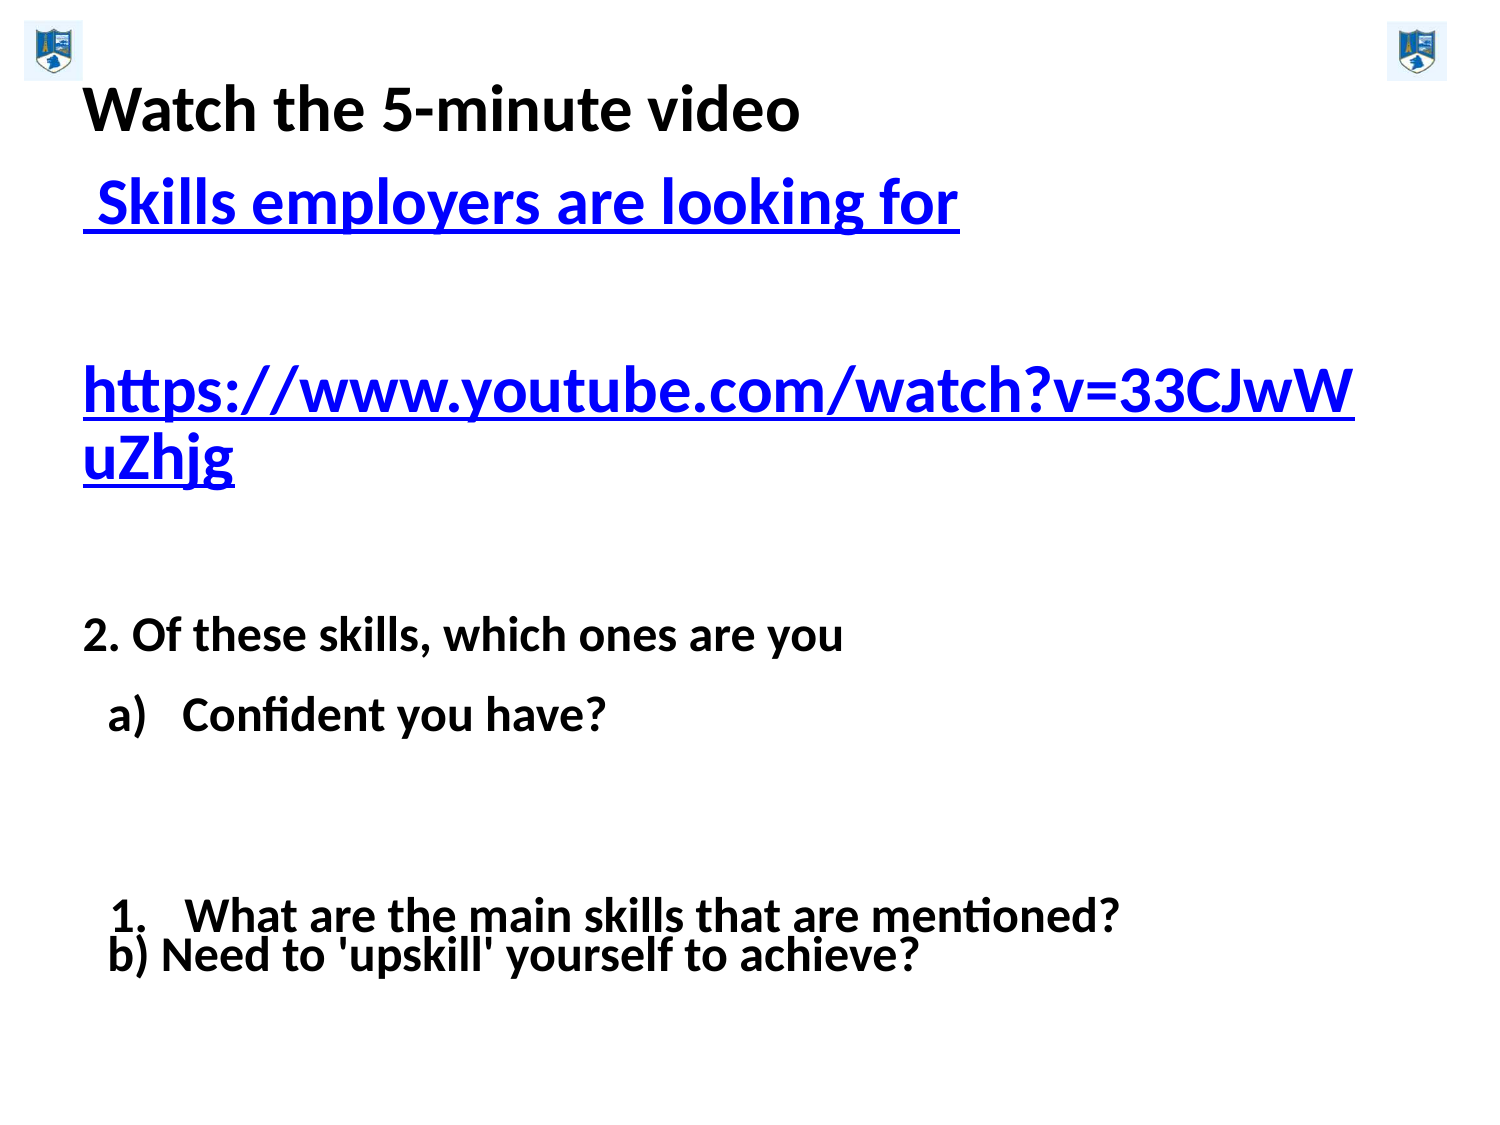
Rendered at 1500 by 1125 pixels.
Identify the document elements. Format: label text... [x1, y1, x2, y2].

text_box 2. Of these skills, which ones are you Confident you have? b) Need to 'upskill' yourself to achieve? [82, 601, 938, 662]
picture [1387, 20, 1447, 81]
picture [23, 20, 83, 81]
text_box Watch the 5-minute video Skills employers are looking for https://www.youtube.com/watch?v=33CJwWuZhjg What are the main skills that are mentioned? [82, 64, 1365, 279]
